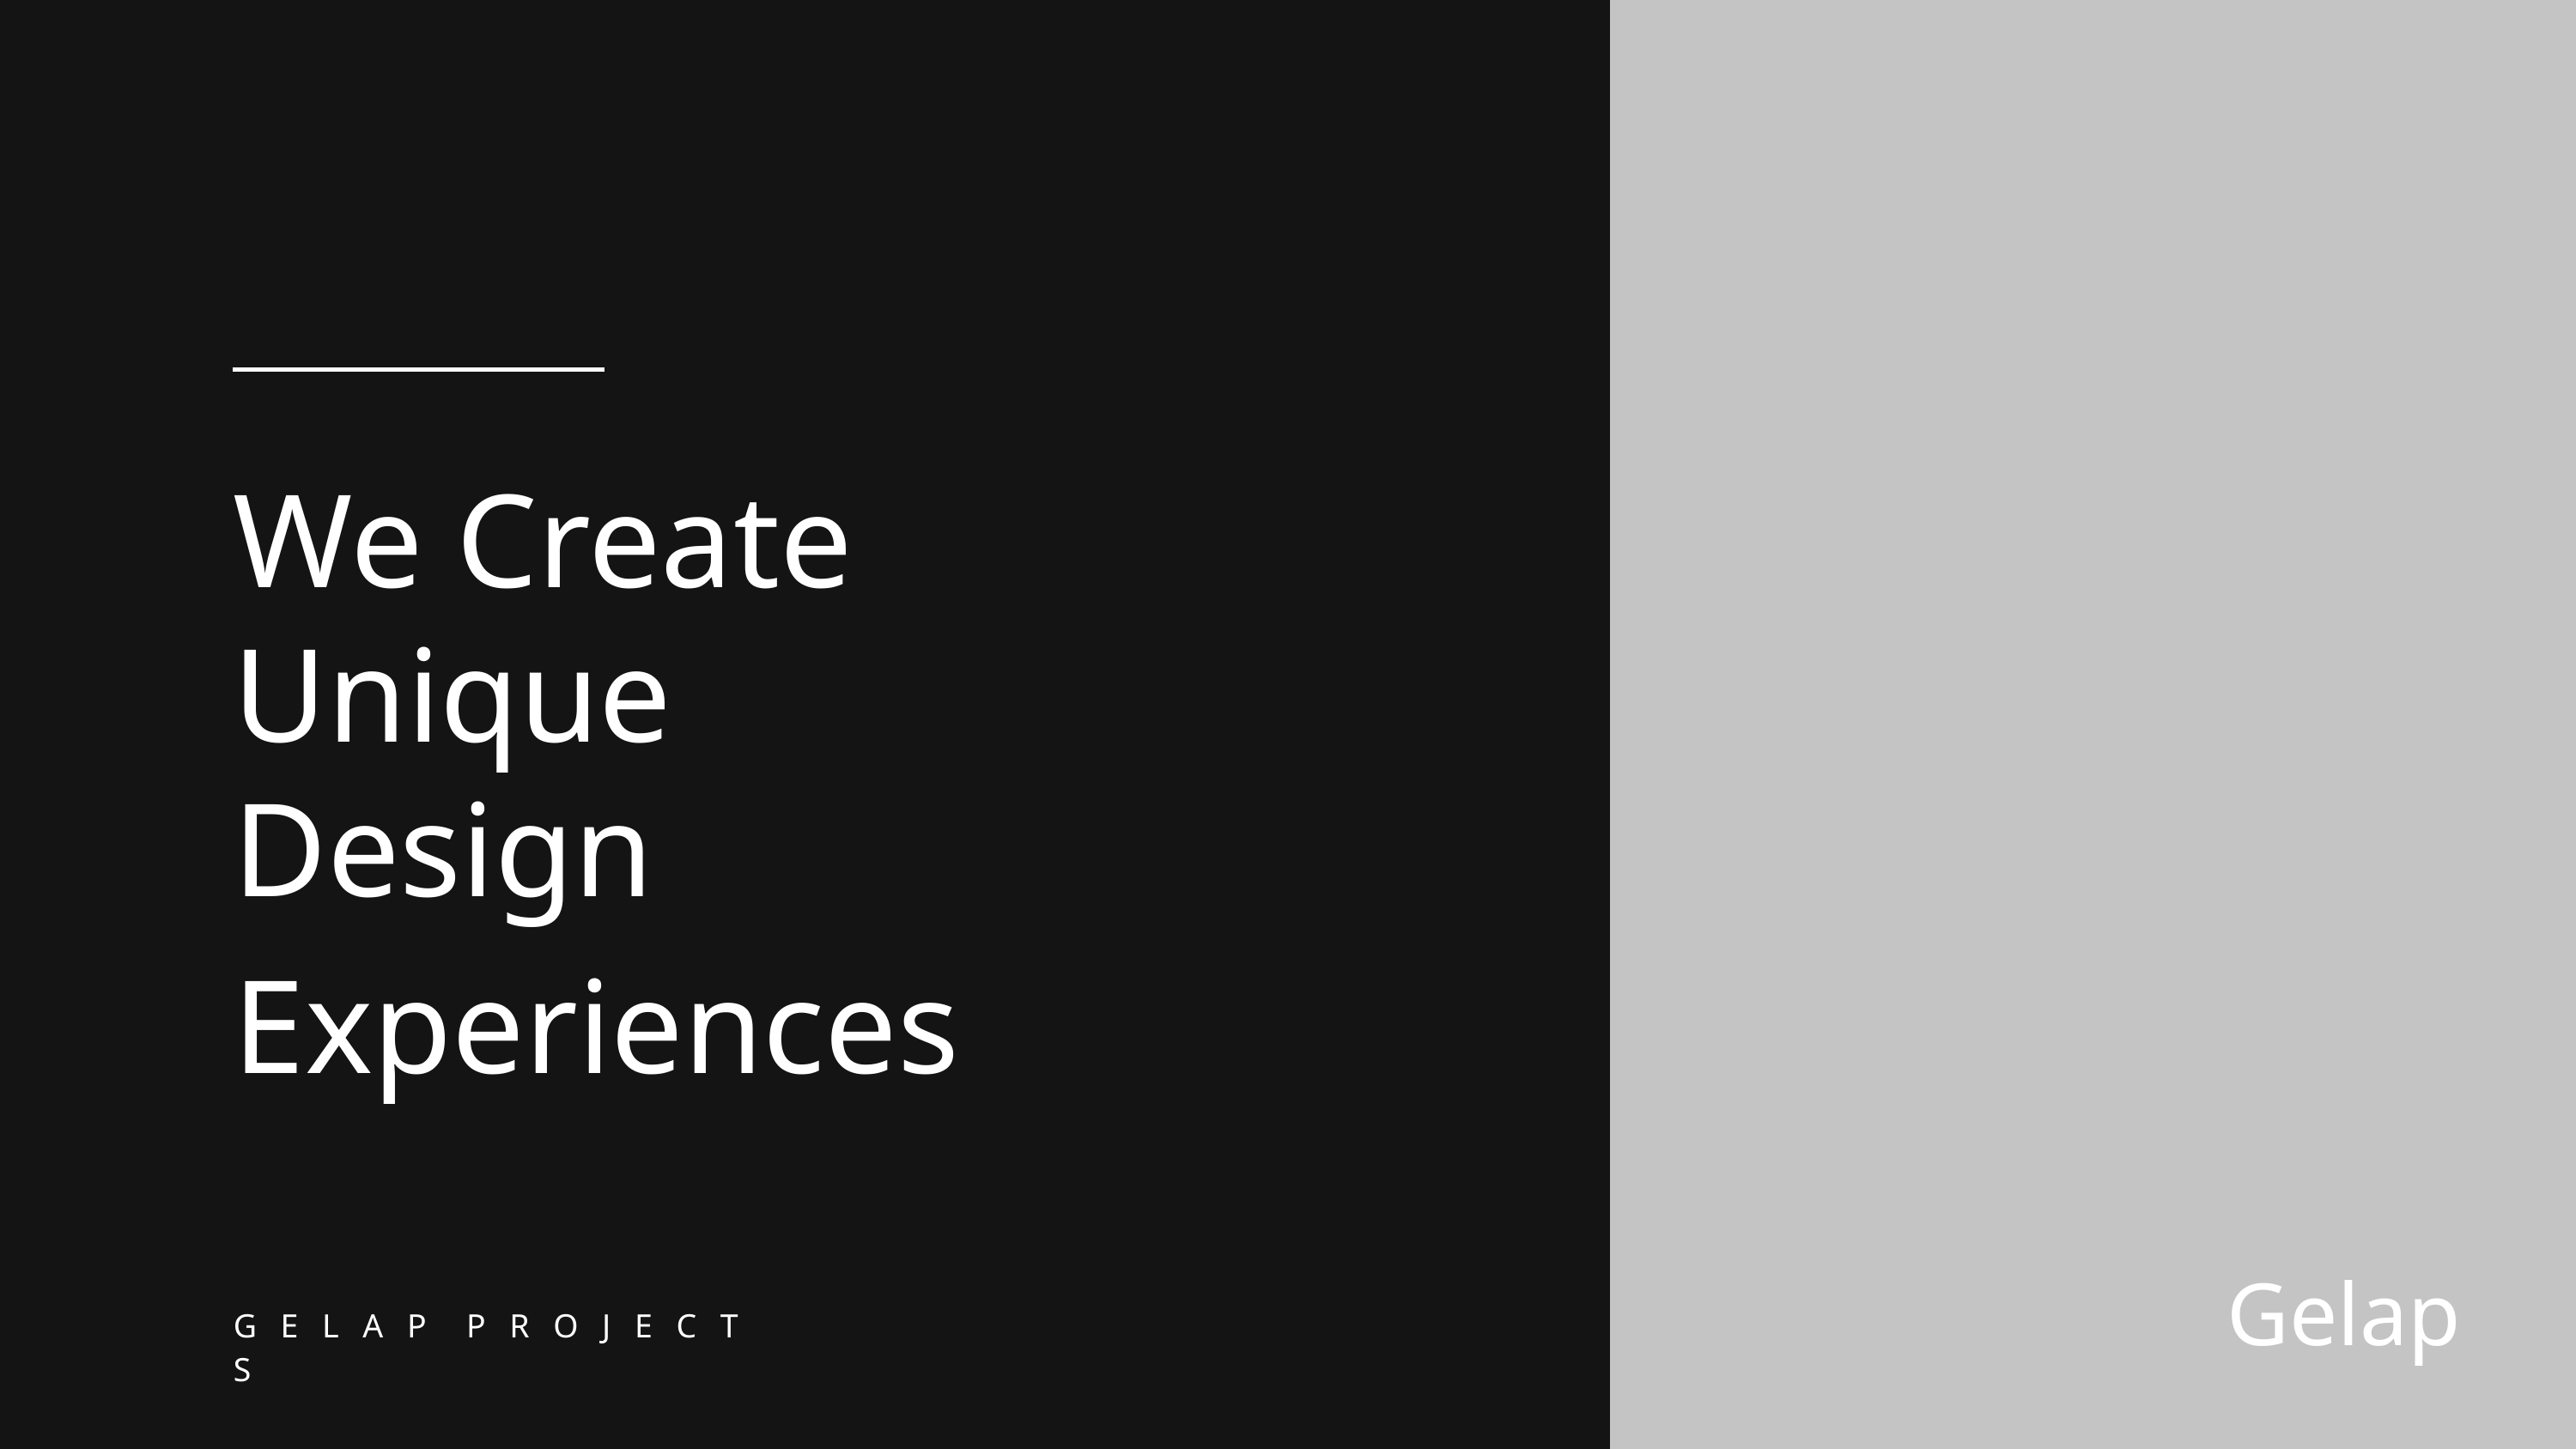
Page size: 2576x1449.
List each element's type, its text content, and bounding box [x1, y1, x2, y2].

picture [233, 367, 605, 372]
picture [1609, 0, 2576, 1449]
text_box We Create Unique Design Experiences [233, 458, 1042, 991]
text_box G E L A P P R O J E C T S [233, 1300, 761, 1344]
